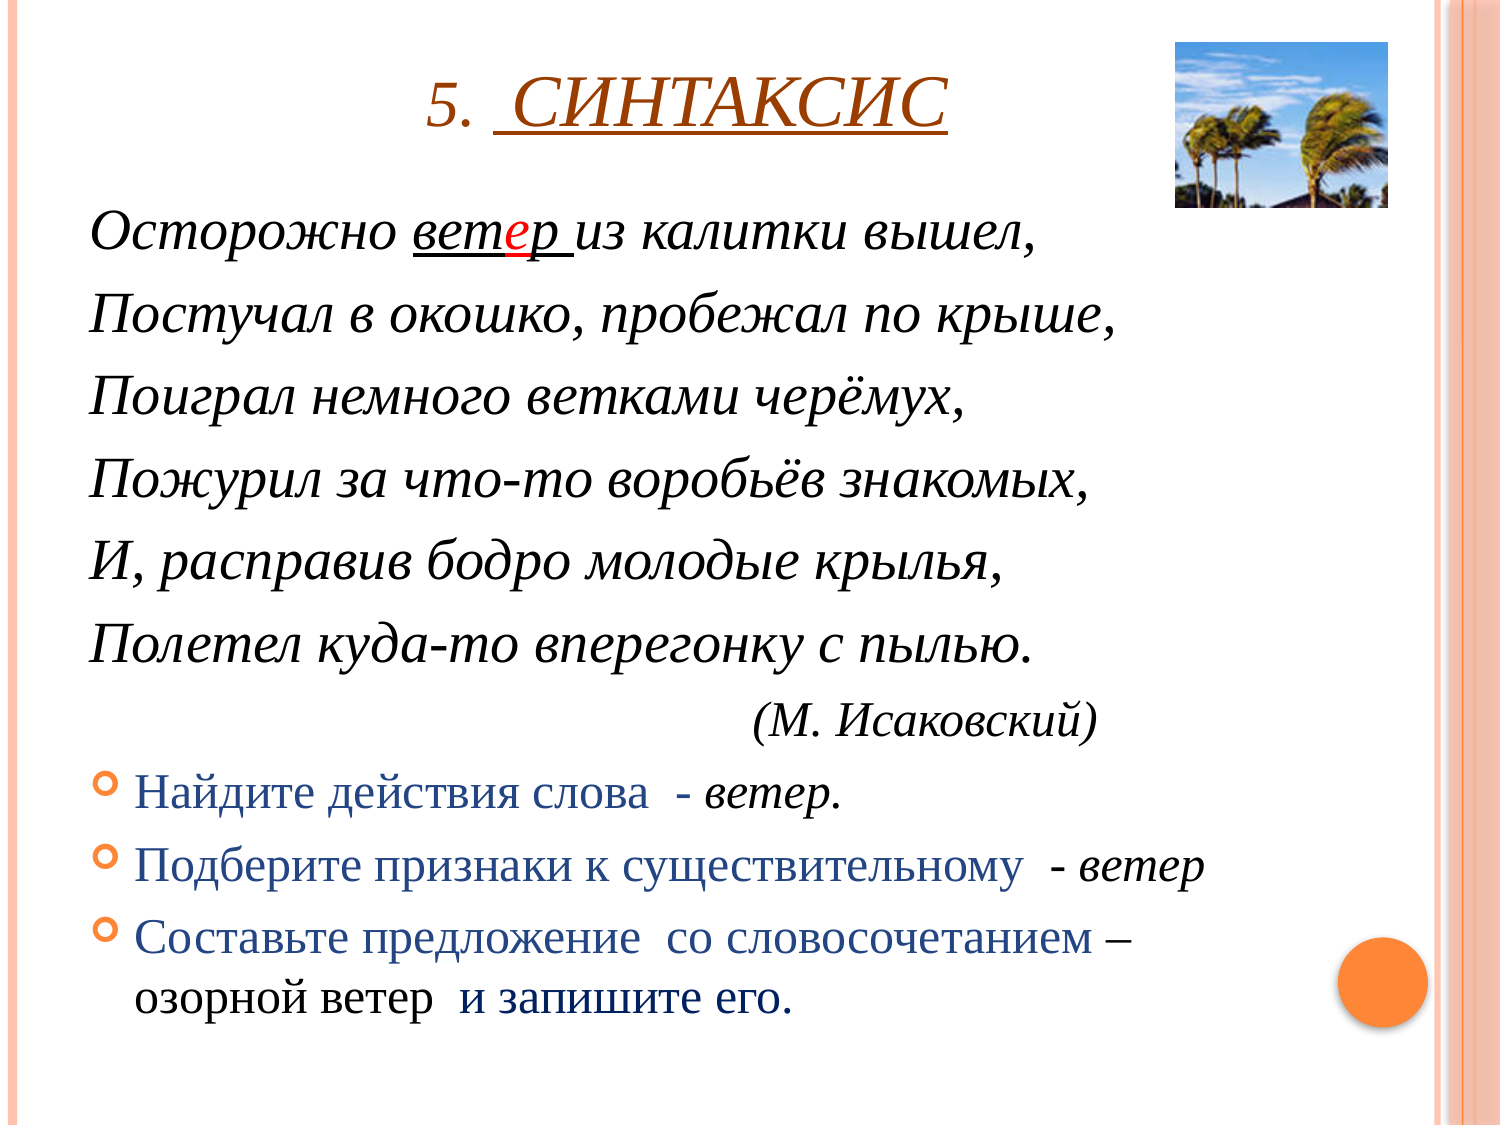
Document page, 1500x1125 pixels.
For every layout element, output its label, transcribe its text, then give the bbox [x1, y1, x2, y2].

title 5. СИНТАКСИС [75, 45, 1169, 149]
picture [1174, 42, 1389, 209]
list Осторожно ветер из калитки вышел, Постучал в окошко, пробежал по крыше, Поиграл немного ветками черёмух, Пожурил за что-то воробьёв знакомых, И, расправив бодро молодые крылья, Полетел куда-то вперегонку с пылью. (М. Исаковский) Найдите действия слова - ветер. Подберите признаки к существительному - ветер Составьте предложение со словосочетанием – озорной ветер и запишите его. [75, 184, 1329, 1062]
